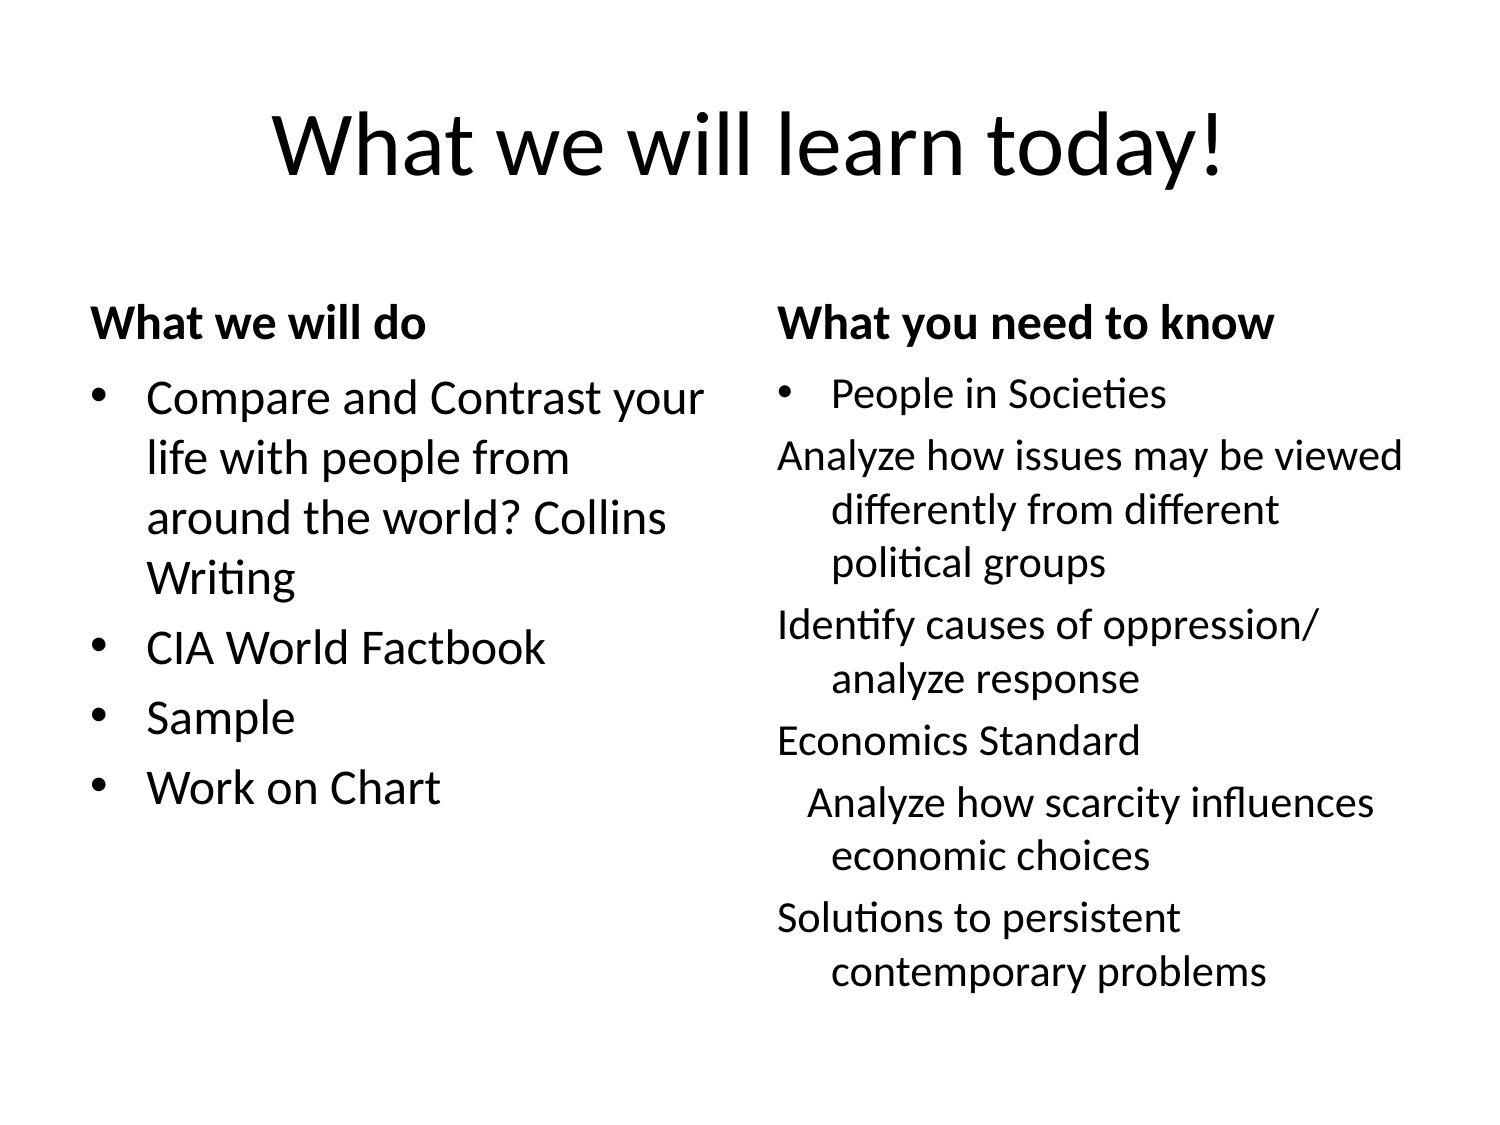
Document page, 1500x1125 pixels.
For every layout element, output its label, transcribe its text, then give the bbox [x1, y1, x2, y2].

list What you need to know [761, 251, 1425, 356]
title What we will learn today! [75, 45, 1425, 233]
list People in Societies Analyze how issues may be viewed differently from different political groups Identify causes of oppression/ analyze response Economics Standard Analyze how scarcity influences economic choices Solutions to persistent contemporary problems [761, 356, 1425, 1005]
list Compare and Contrast your life with people from around the world? Collins Writing CIA World Factbook Sample Work on Chart [75, 356, 738, 1005]
list What we will do [75, 251, 738, 356]
